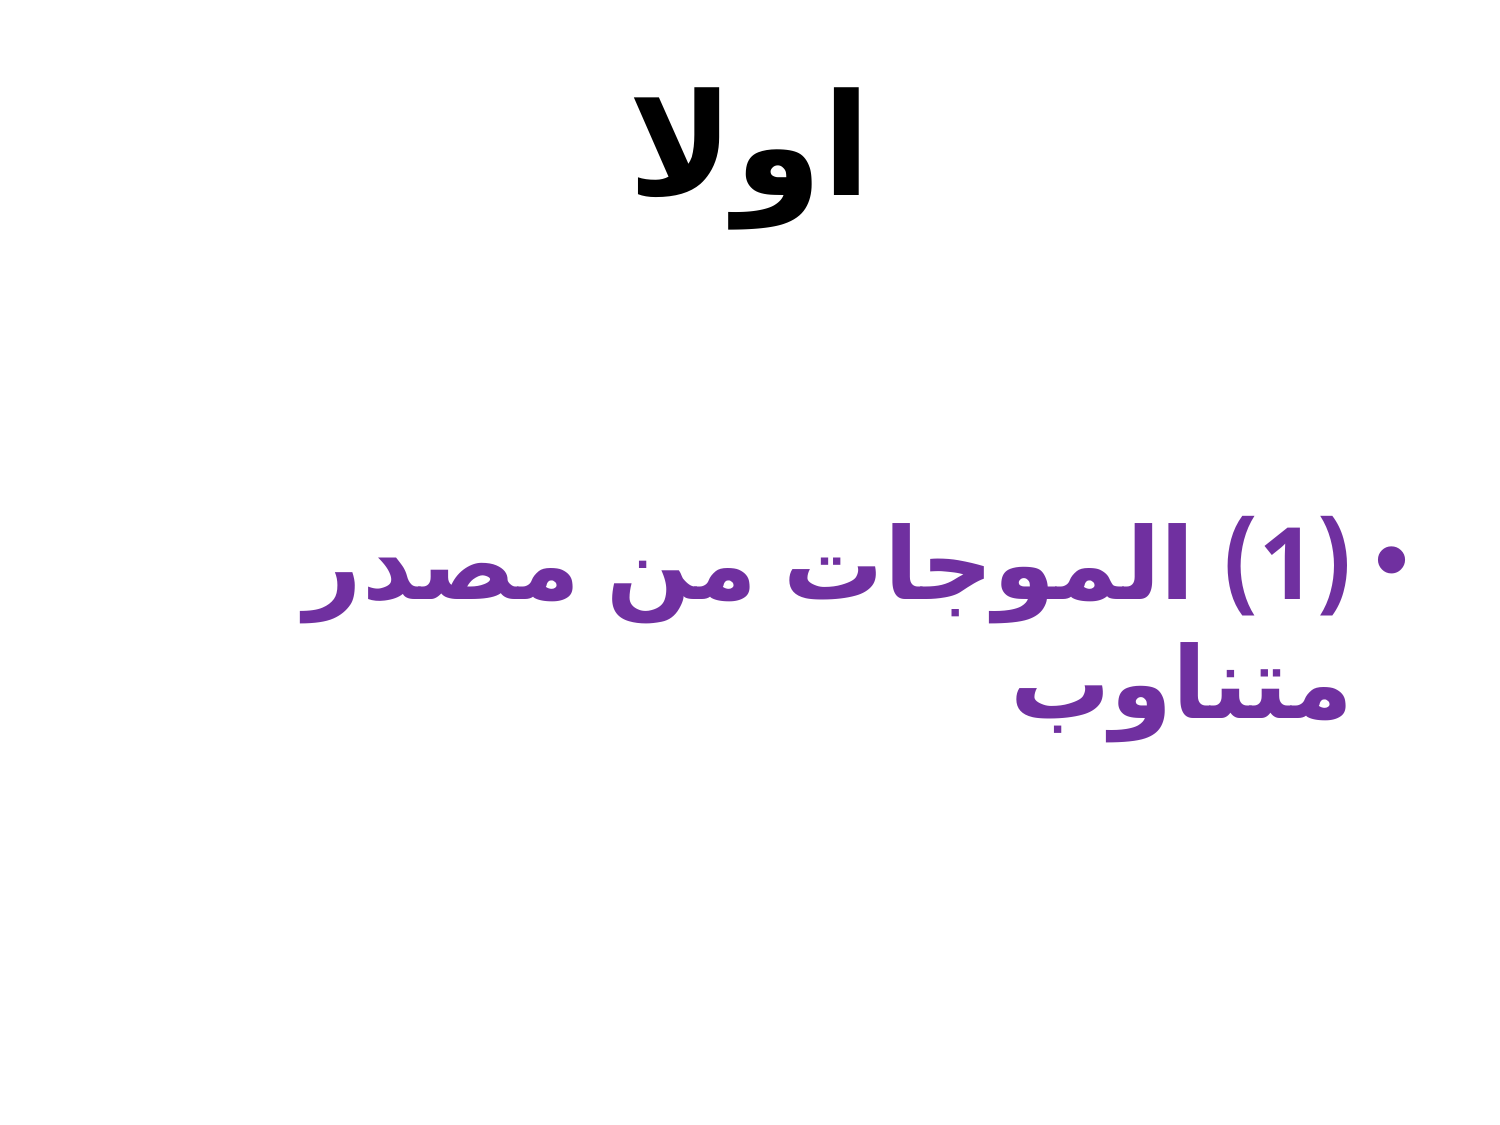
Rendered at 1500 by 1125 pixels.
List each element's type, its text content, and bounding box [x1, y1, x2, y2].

title اولا [75, 45, 1425, 233]
list (1) الموجات من مصدر متناوب [75, 491, 1425, 1005]
